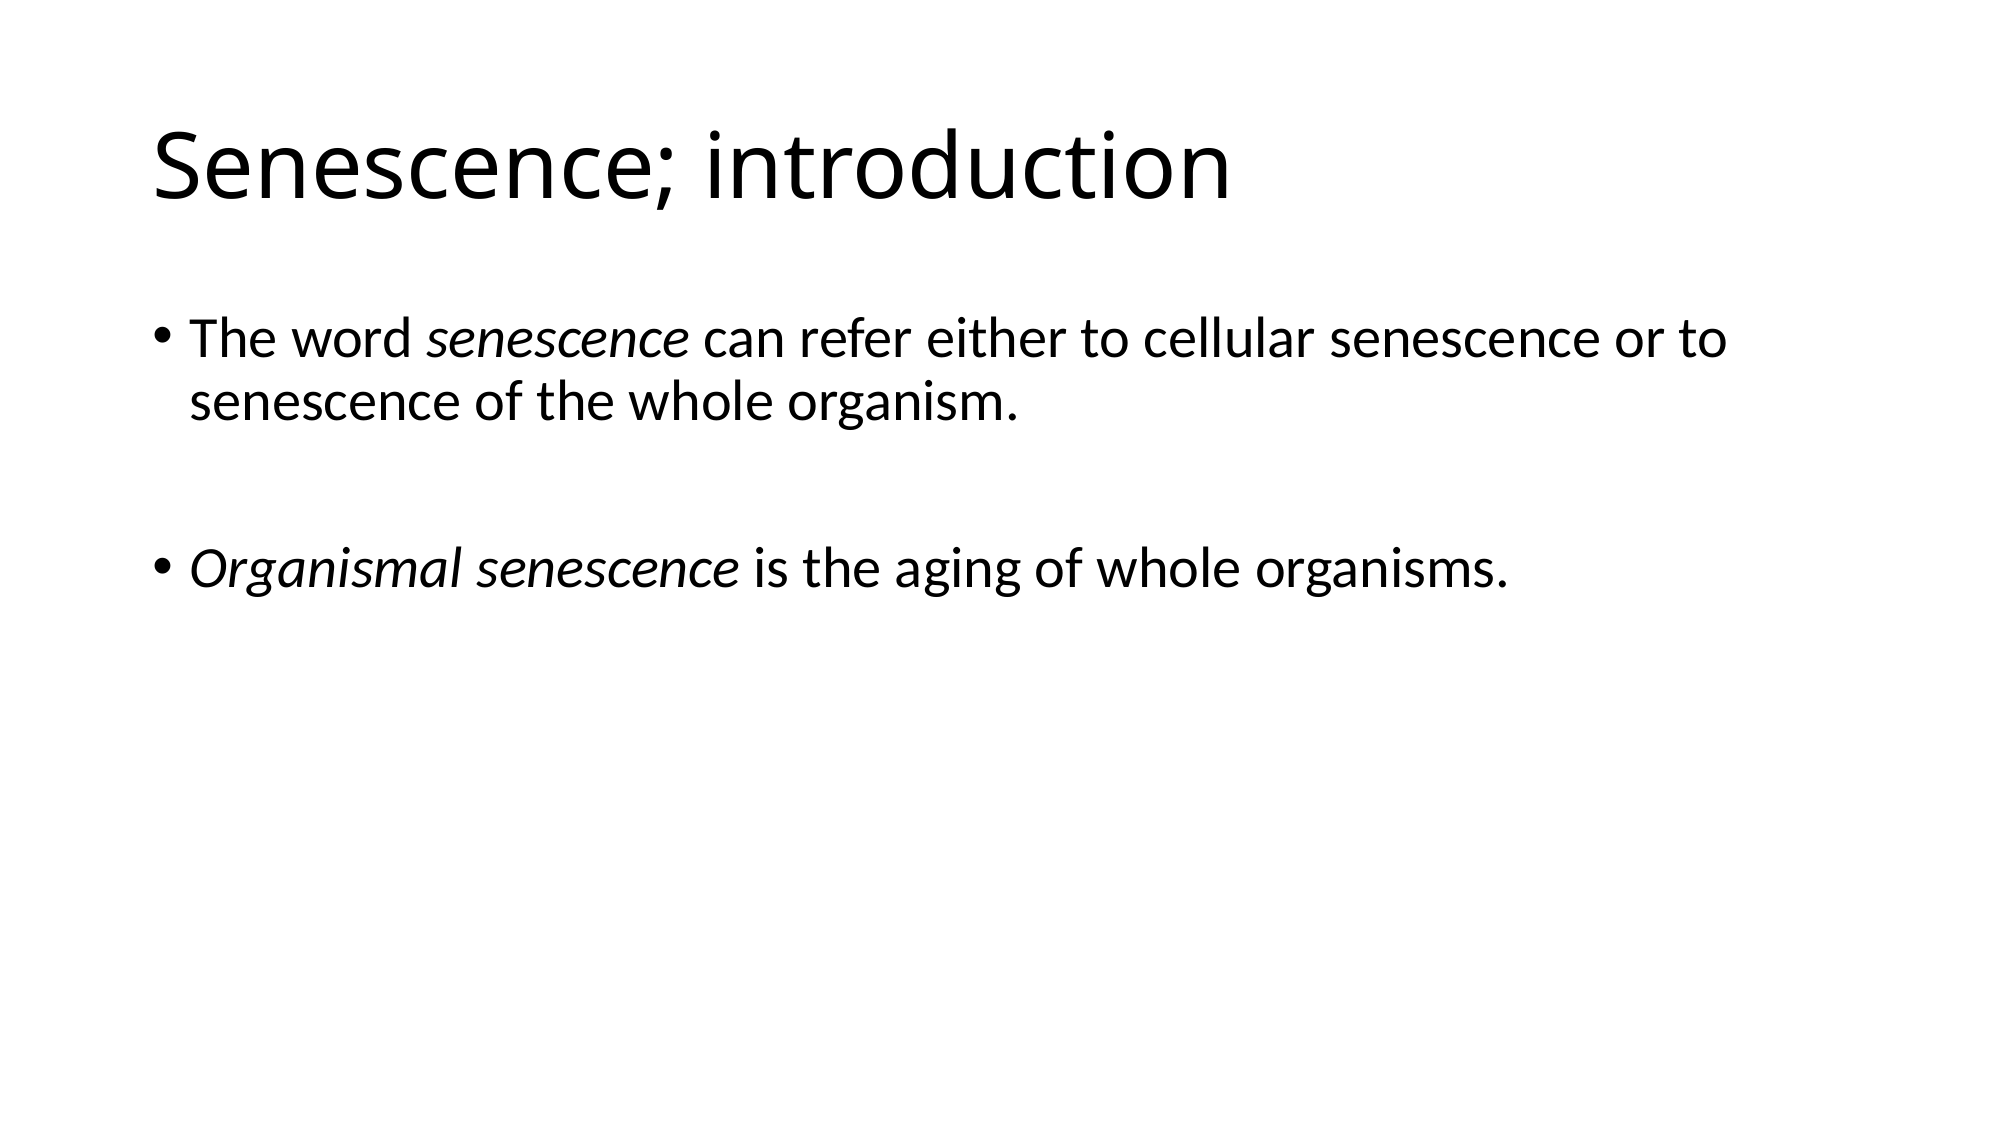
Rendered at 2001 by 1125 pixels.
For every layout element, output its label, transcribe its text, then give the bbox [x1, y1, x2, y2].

list The word senescence can refer either to cellular senescence or to senescence of the whole organism. Organismal senescence is the aging of whole organisms. [137, 299, 1863, 1014]
title Senescence; introduction [137, 59, 1863, 278]
